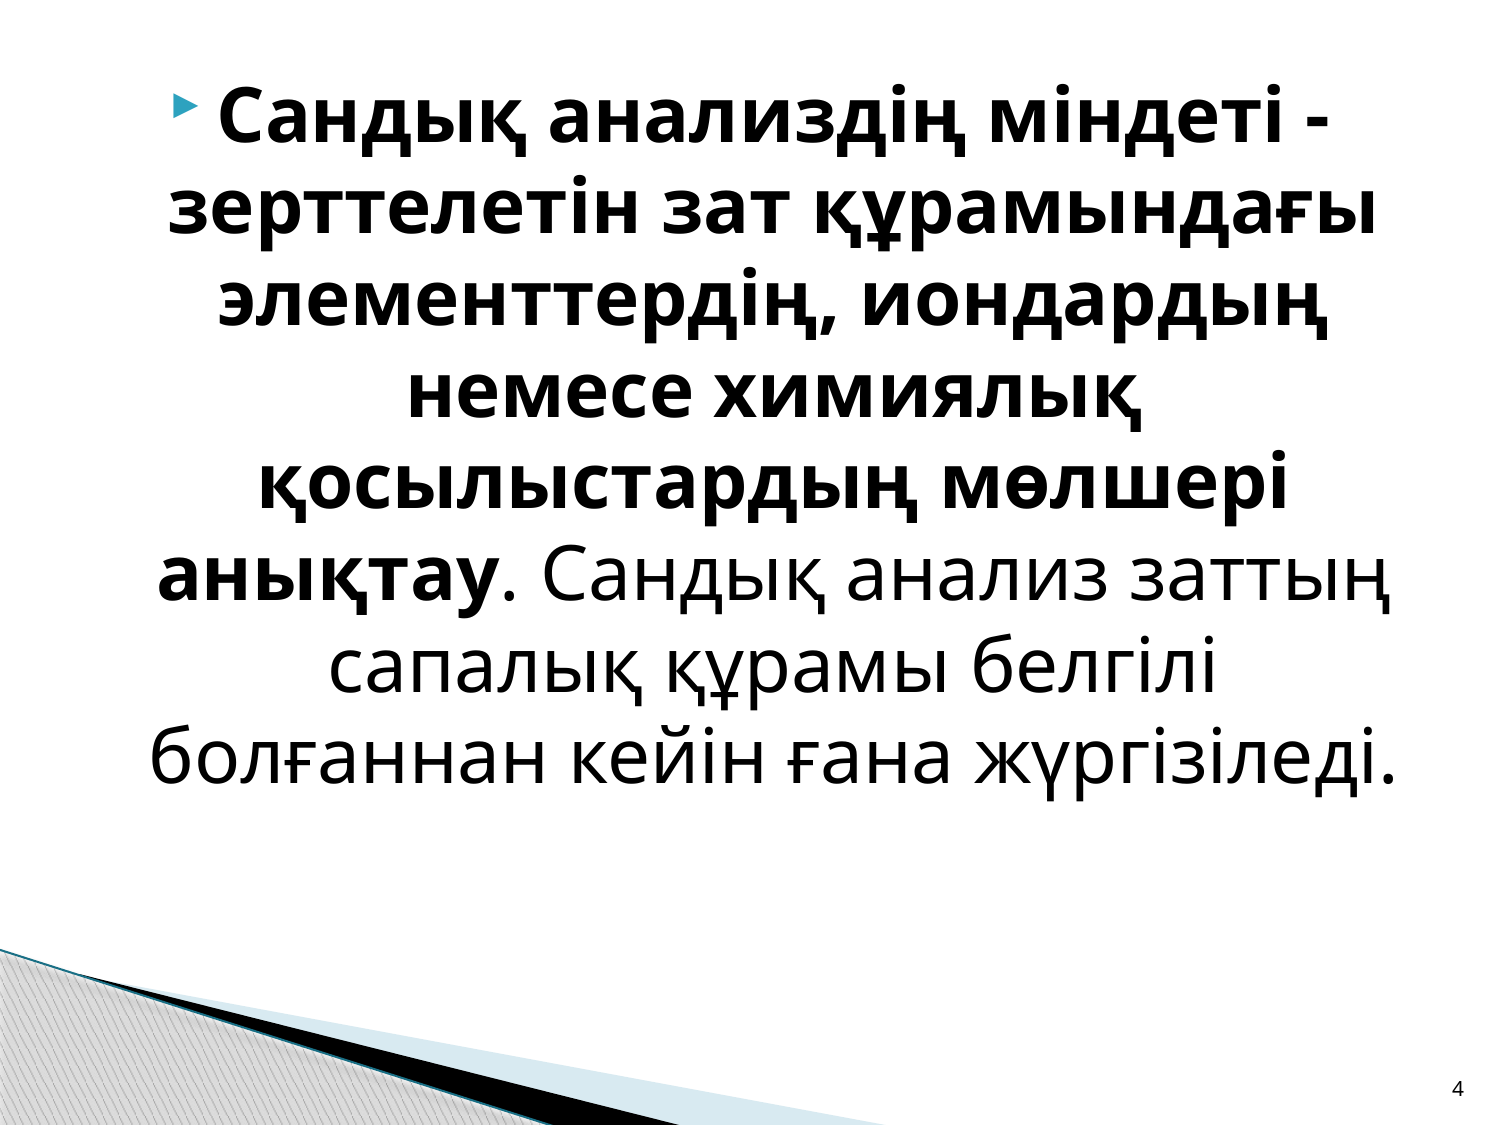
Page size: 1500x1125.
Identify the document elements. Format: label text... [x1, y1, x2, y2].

list Сандық анализдің міндеті - зерттелетін зат құрамындағы элементтердің, иондардың немесе химиялық қосылыстардың мөлшері анықтау. Сандық анализ заттың сапалық құрамы белгілі болғаннан кейін ғана жүргізіледі. [70, 58, 1421, 891]
slide_number 4 [1418, 1051, 1479, 1112]
